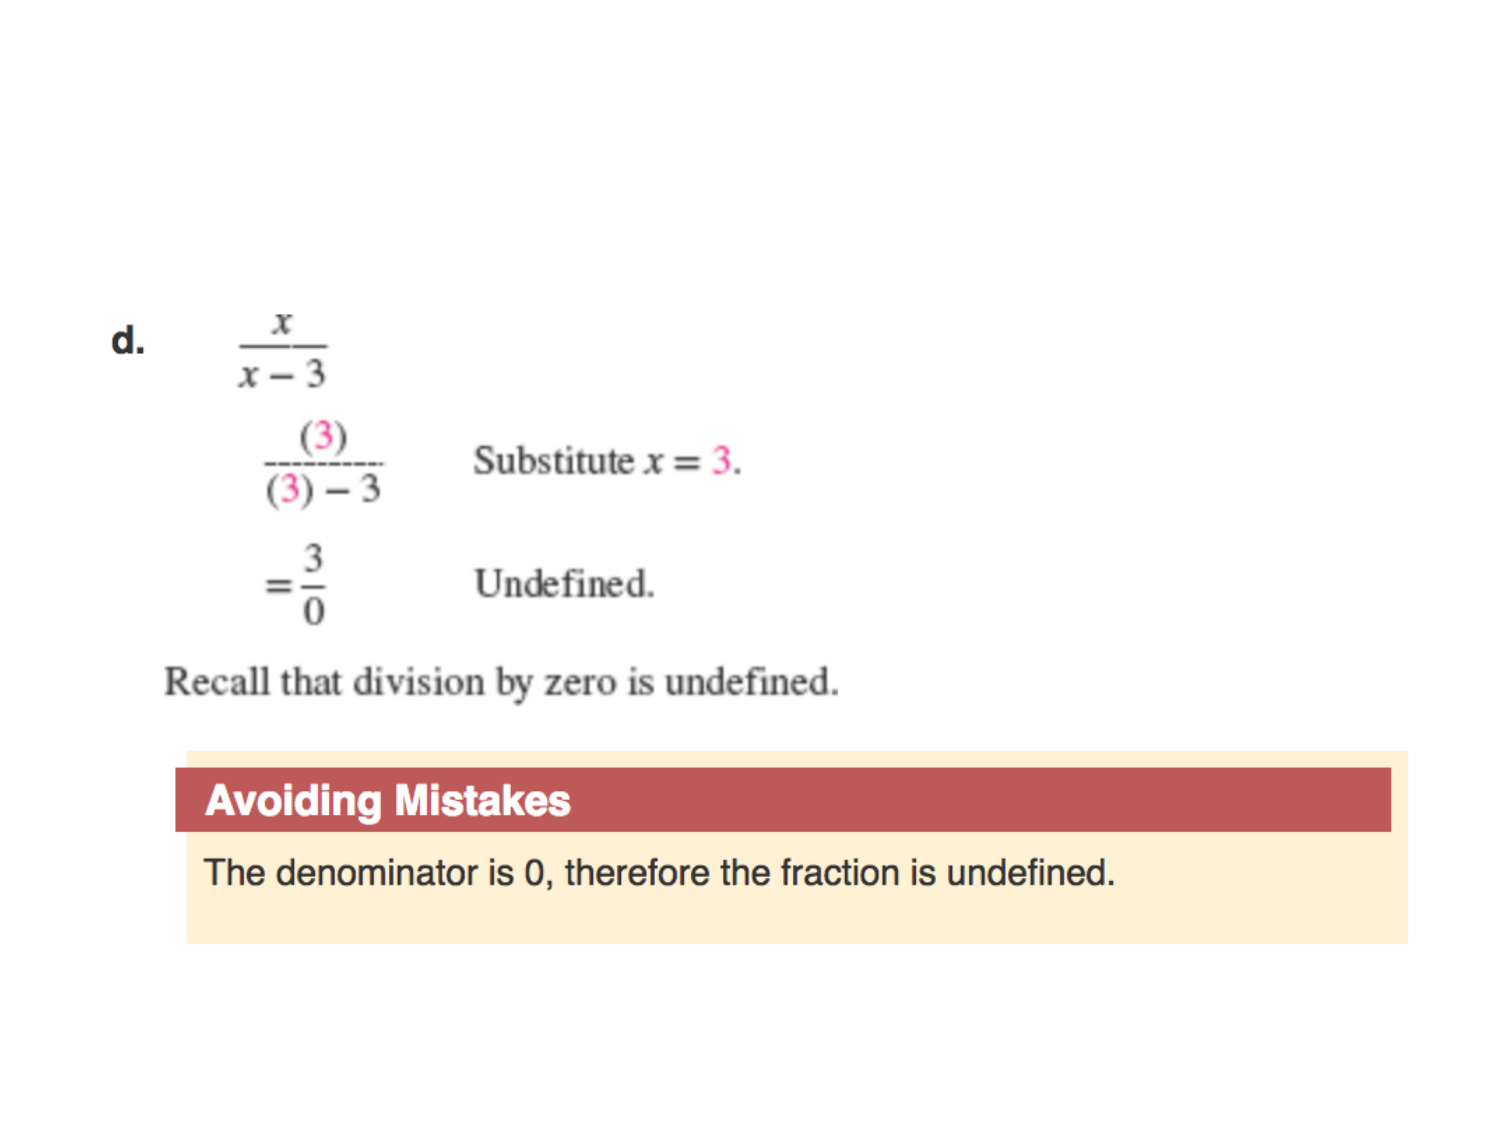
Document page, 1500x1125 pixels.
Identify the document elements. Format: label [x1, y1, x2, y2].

list [74, 262, 1426, 1006]
